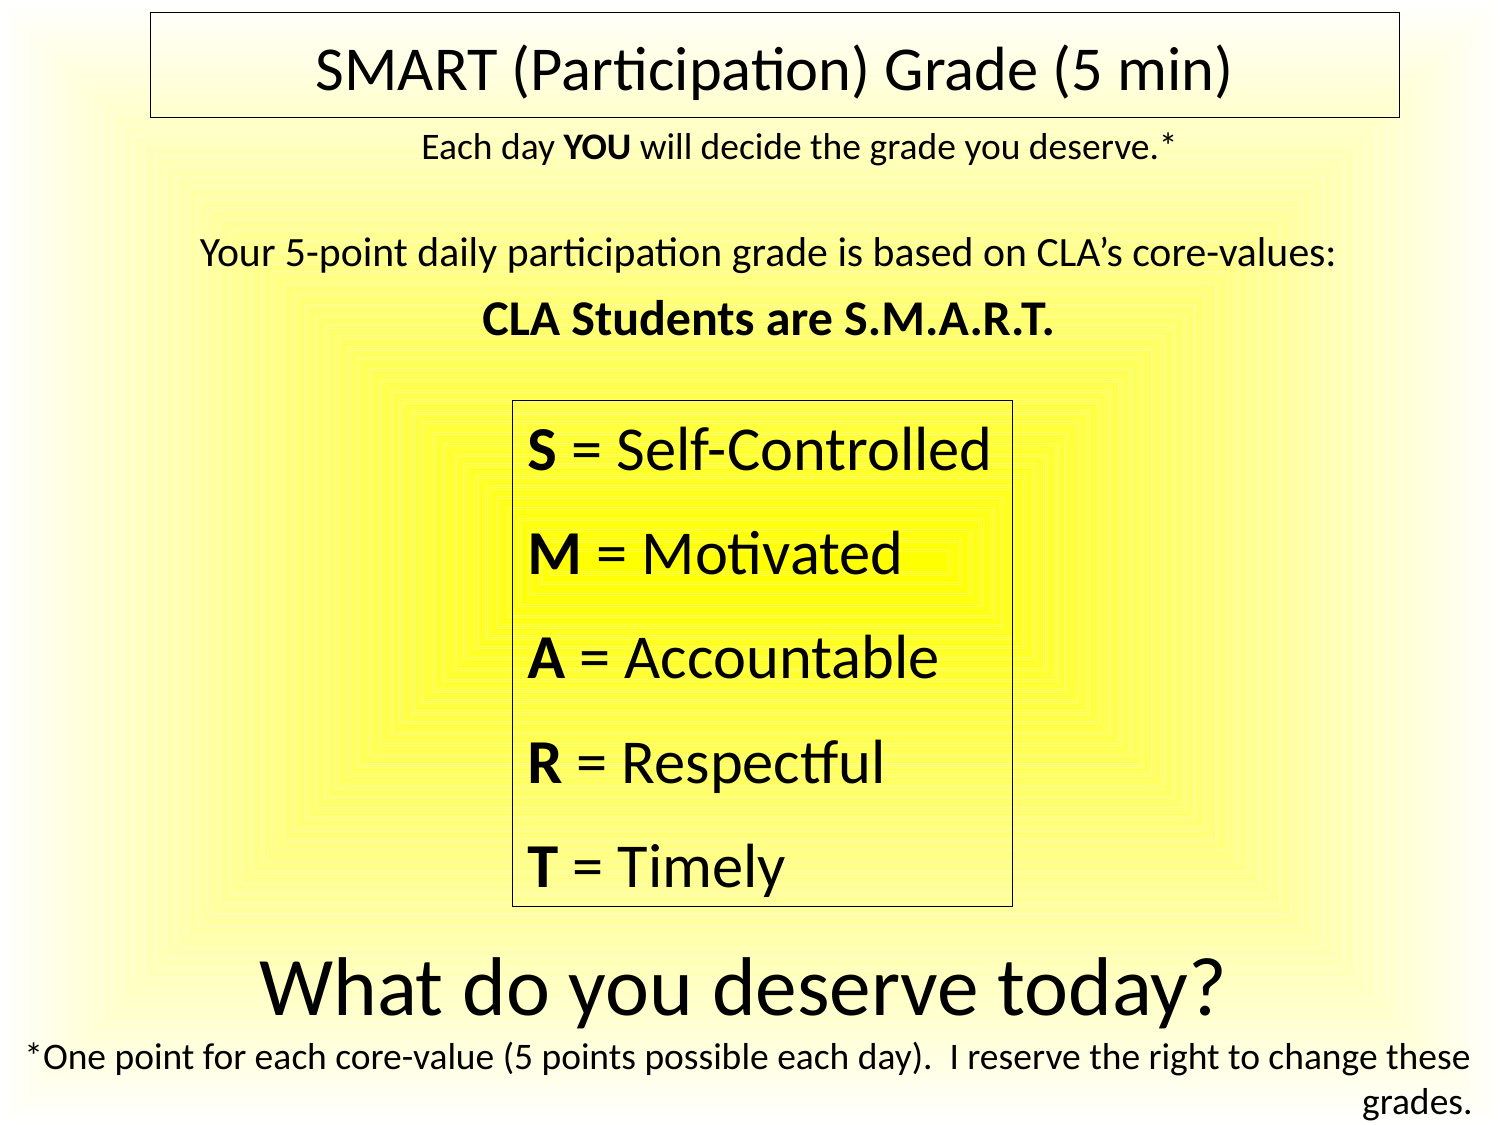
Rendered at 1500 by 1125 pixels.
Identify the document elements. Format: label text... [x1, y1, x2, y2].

list Your 5-point daily participation grade is based on CLA’s core-values: CLA Students are S.M.A.R.T. [37, 217, 1500, 383]
text_box Each day YOU will decide the grade you deserve.* [199, 114, 1400, 175]
text_box SMART (Participation) Grade (5 min) [150, 12, 1400, 118]
text_box What do you deserve today? *One point for each core-value (5 points possible each day). I reserve the right to change these grades. [0, 924, 1488, 1125]
text_box S = Self-Controlled M = Motivated A = Accountable R = Respectful T = Timely [512, 400, 1013, 907]
